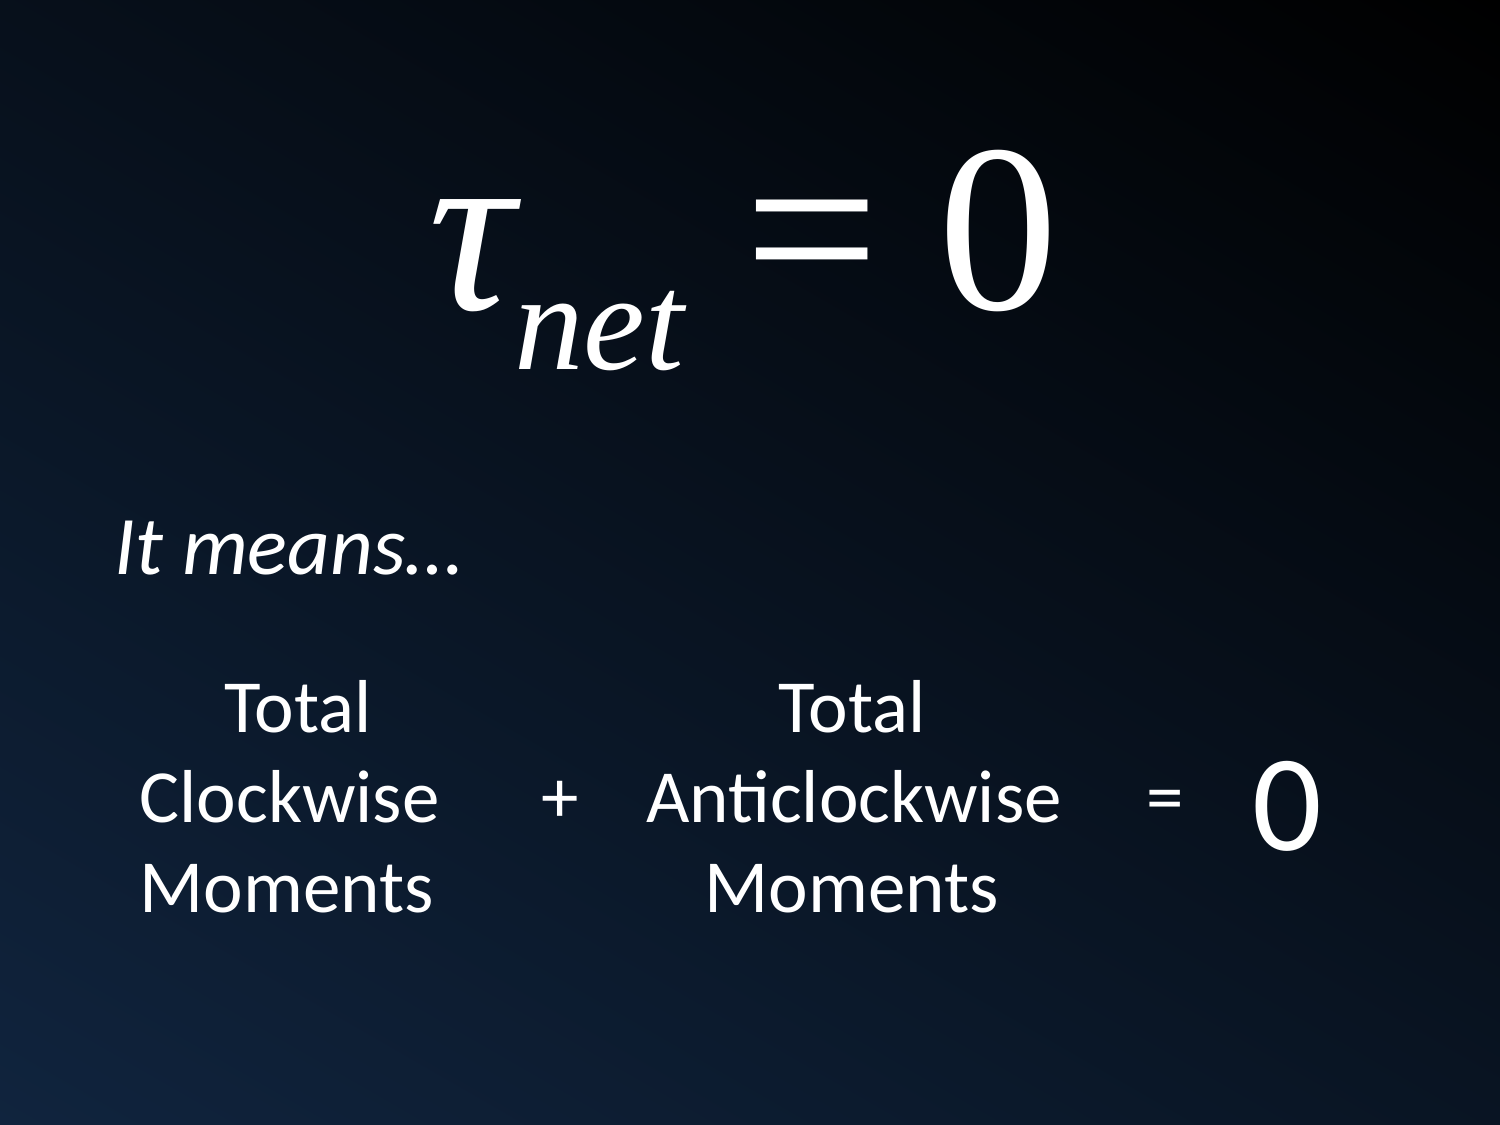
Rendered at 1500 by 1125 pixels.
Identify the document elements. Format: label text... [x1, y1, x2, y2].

text_box Total Total Clockwise + Anticlockwise = Moments Moments [125, 649, 1275, 935]
text_box τnet = 0 [87, 62, 1400, 405]
text_box It means… [99, 483, 1300, 599]
text_box 0 [1237, 705, 1400, 886]
